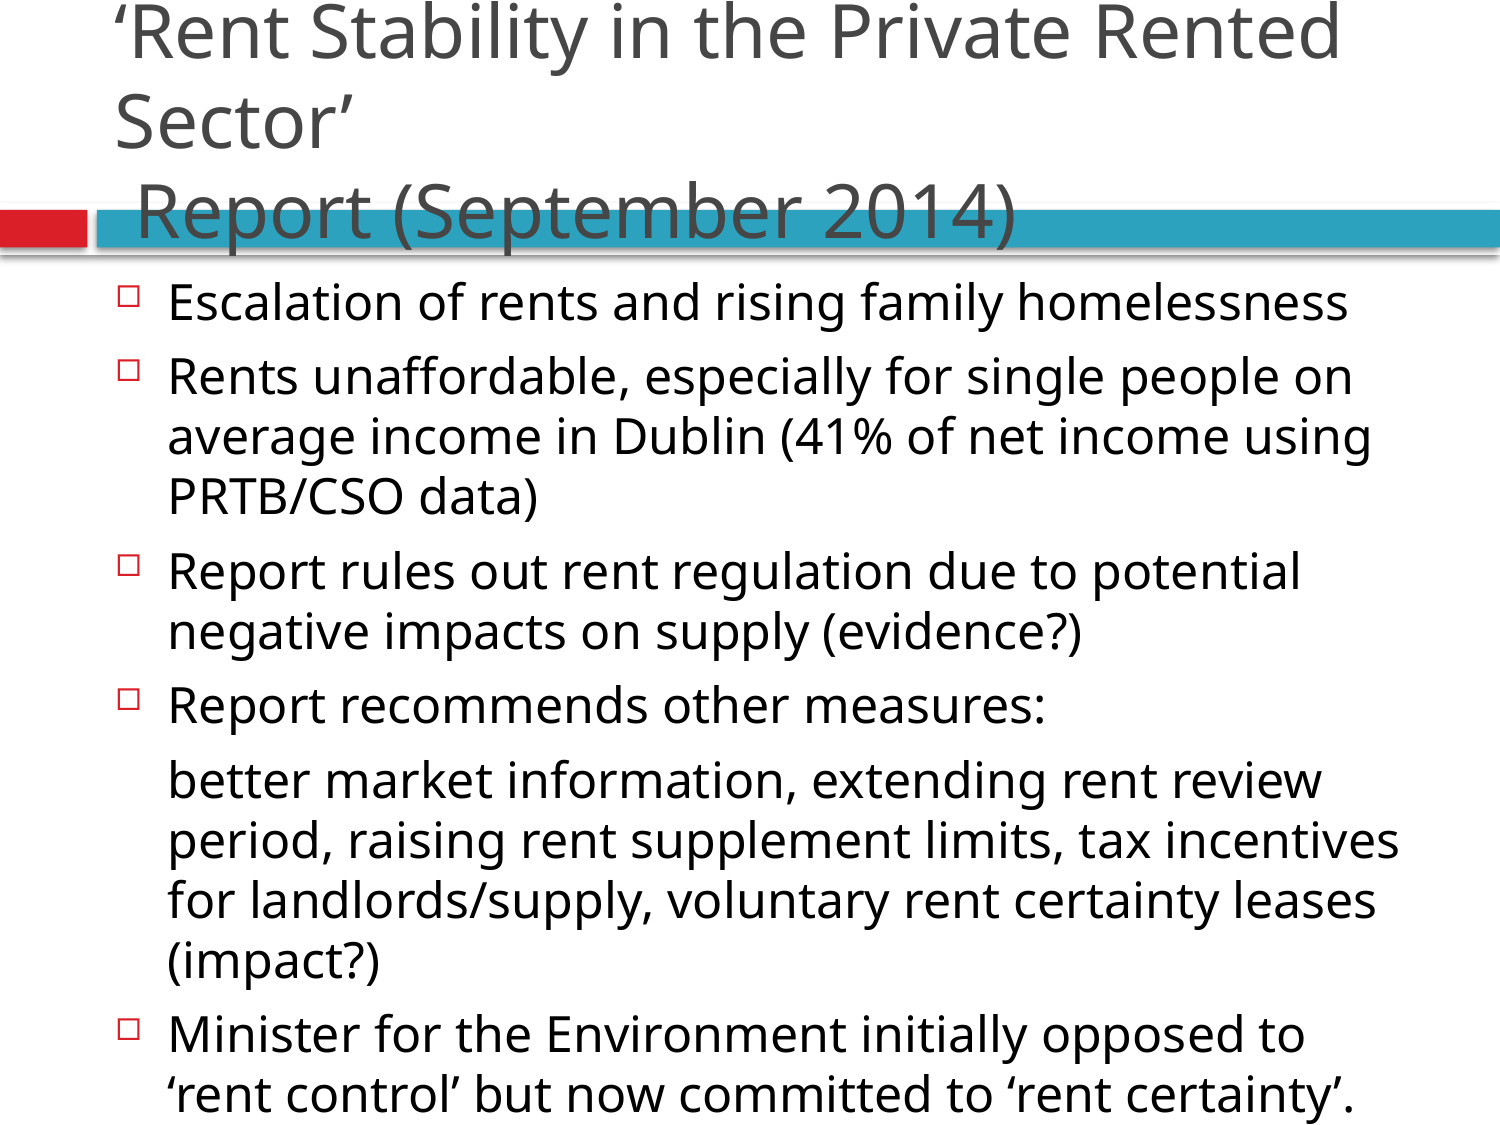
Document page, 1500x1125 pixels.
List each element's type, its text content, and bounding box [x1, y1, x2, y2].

list Escalation of rents and rising family homelessness Rents unaffordable, especially for single people on average income in Dublin (41% of net income using PRTB/CSO data) Report rules out rent regulation due to potential negative impacts on supply (evidence?) Report recommends other measures: better market information, extending rent review period, raising rent supplement limits, tax incentives for landlords/supply, voluntary rent certainty leases (impact?) Minister for the Environment initially opposed to ‘rent control’ but now committed to ‘rent certainty’. [100, 262, 1439, 1001]
title ‘Rent Stability in the Private Rented Sector’ Report (September 2014) [99, 37, 1500, 201]
